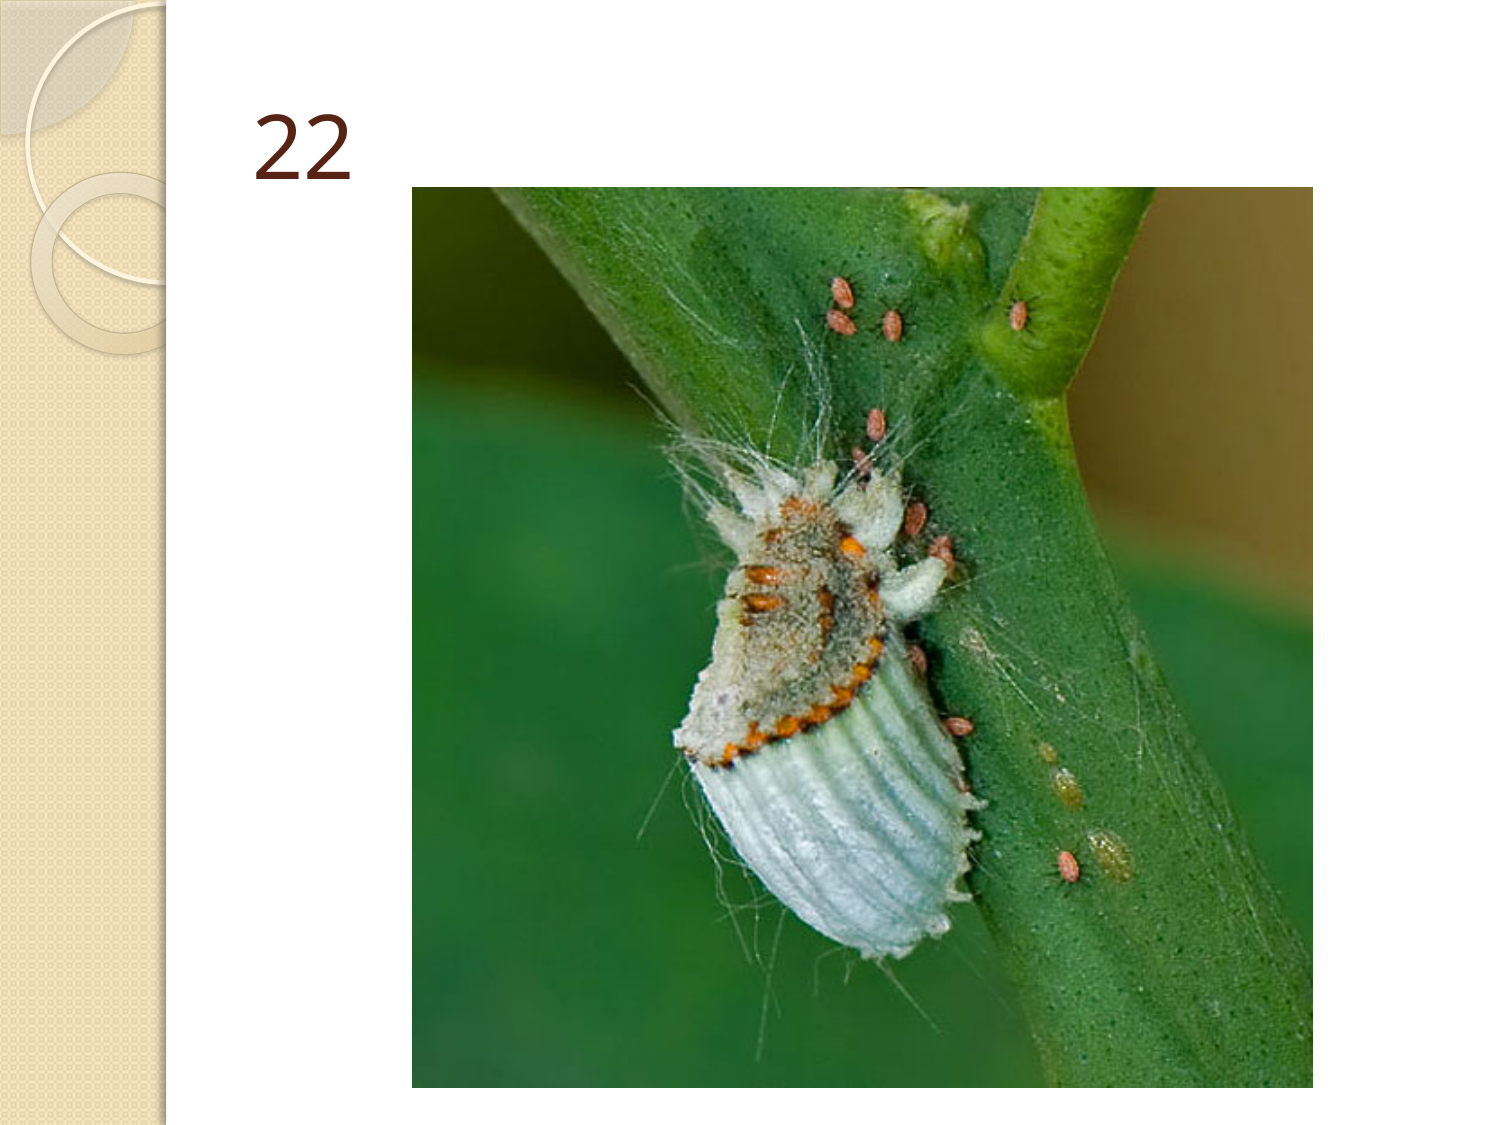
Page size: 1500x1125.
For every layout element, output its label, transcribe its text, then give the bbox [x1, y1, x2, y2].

picture [412, 187, 1313, 1088]
title 22 [237, 50, 1468, 238]
